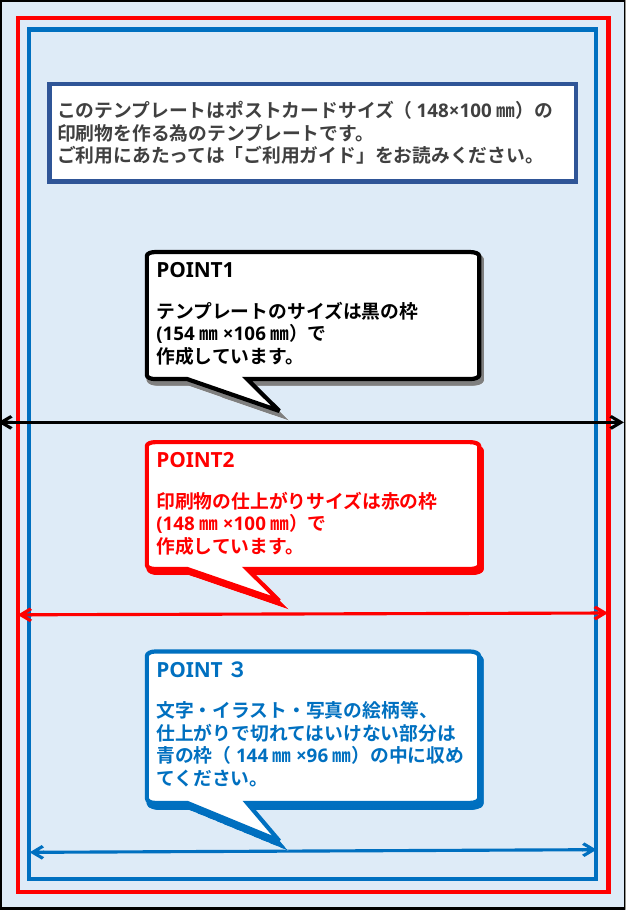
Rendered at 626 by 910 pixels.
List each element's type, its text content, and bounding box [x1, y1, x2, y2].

text_box [29, 424, 597, 612]
text_box POINT2 印刷物の仕上がりサイズは赤の枠(148㎜×100㎜）で 作成しています。 [146, 442, 480, 601]
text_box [29, 849, 597, 853]
text_box このテンプレートはポストカードサイズ（148×100㎜）の印刷物を作る為のテンプレートです。 ご利用にあたっては「ご利用ガイド」をお読みください。 [49, 83, 577, 182]
text_box [17, 424, 29, 612]
text_box POINT1 テンプレートのサイズは黒の枠 (154㎜×106㎜）で 作成しています。 [146, 252, 480, 411]
text_box POINT３ 文字・イラスト・写真の絵柄等、 仕上がりで切れてはいけない部分は 青の枠（144㎜×96㎜）の中に収めてください。 [146, 651, 480, 841]
text_box [29, 615, 597, 849]
text_box [597, 424, 609, 612]
text_box [29, 853, 597, 880]
text_box [29, 29, 597, 421]
text_box [17, 615, 609, 892]
text_box [17, 17, 609, 421]
text_box [0, 0, 626, 909]
